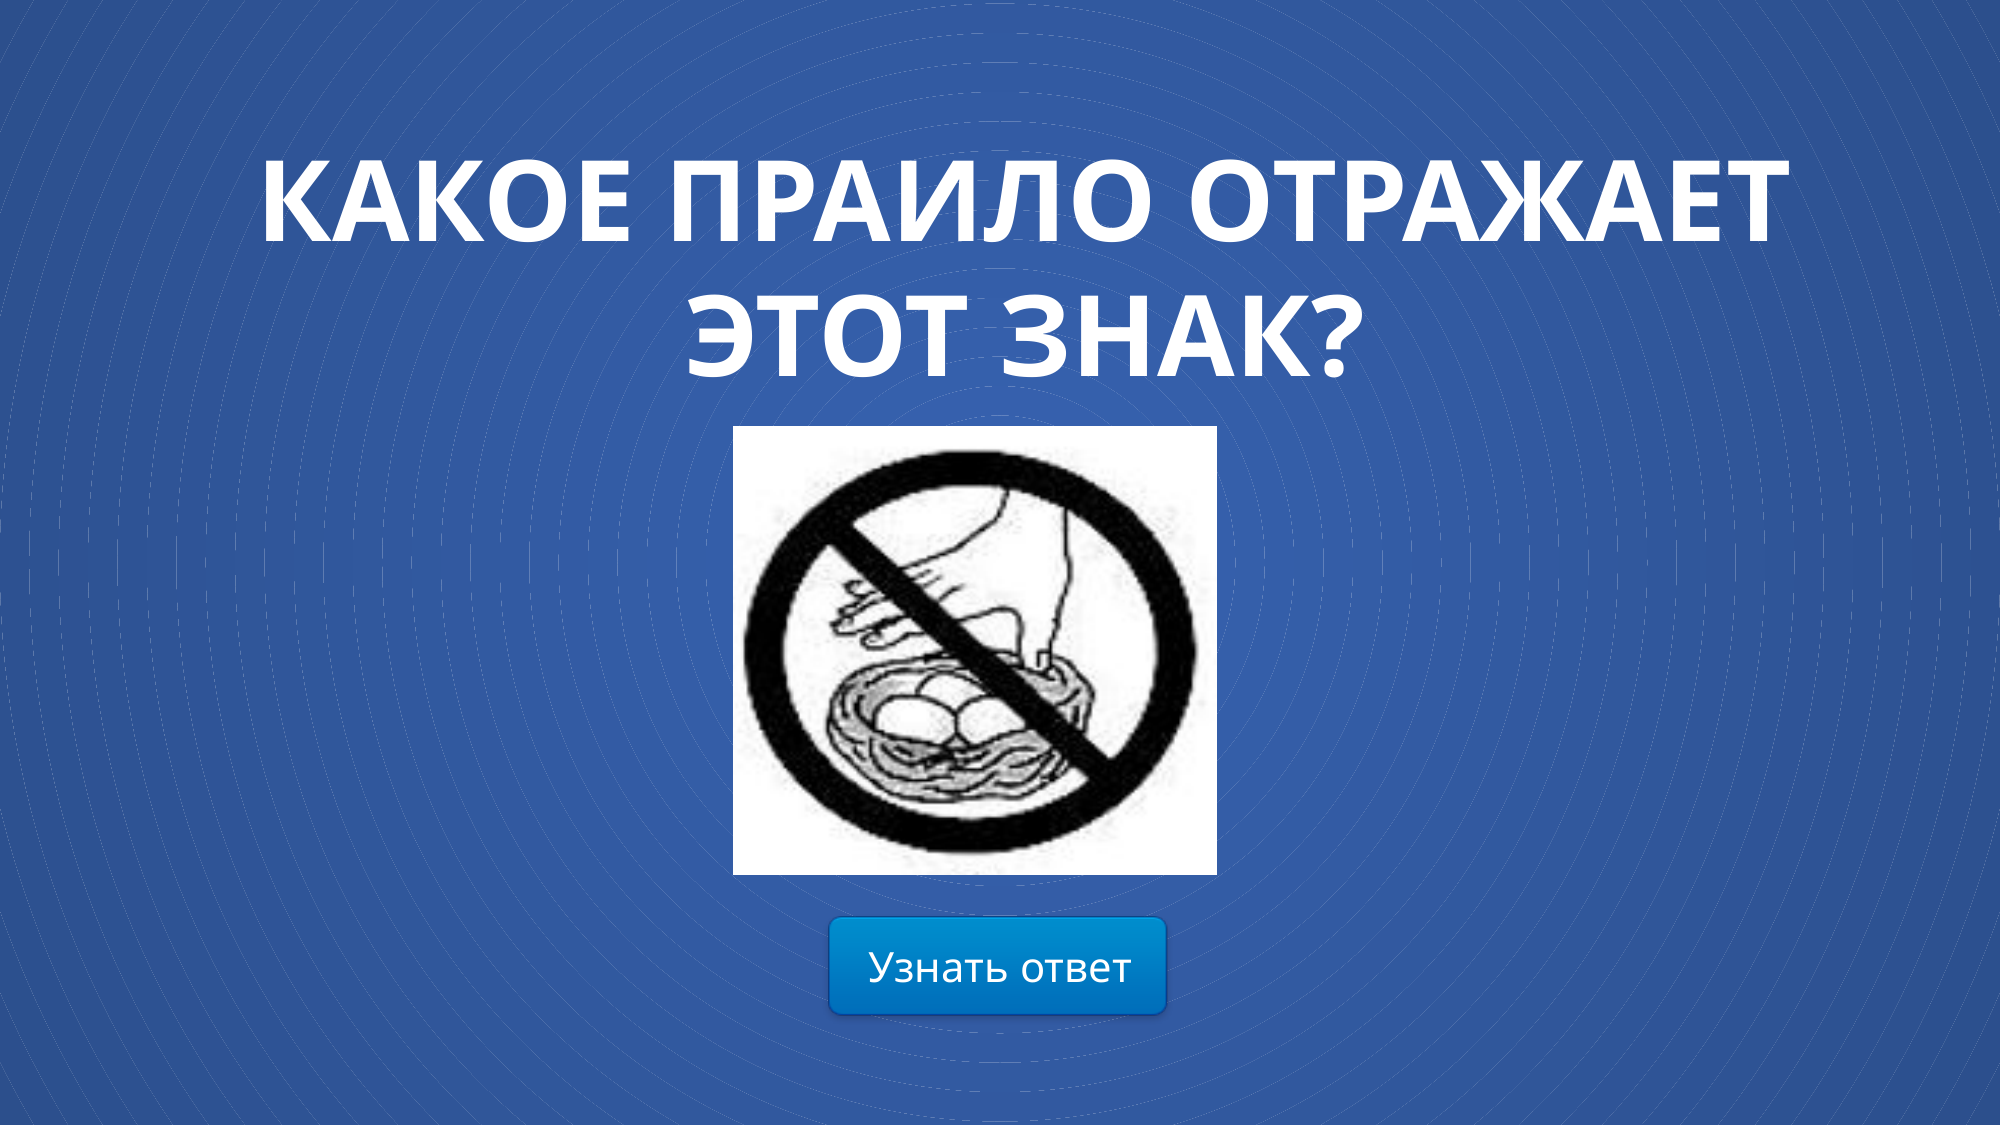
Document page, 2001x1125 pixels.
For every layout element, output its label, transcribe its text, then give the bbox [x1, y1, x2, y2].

picture [733, 426, 1217, 875]
picture [793, 902, 1180, 1035]
text_box КАКОЕ ПРАИЛО ОТРАЖАЕТ ЭТОТ ЗНАК? [182, 121, 1868, 407]
